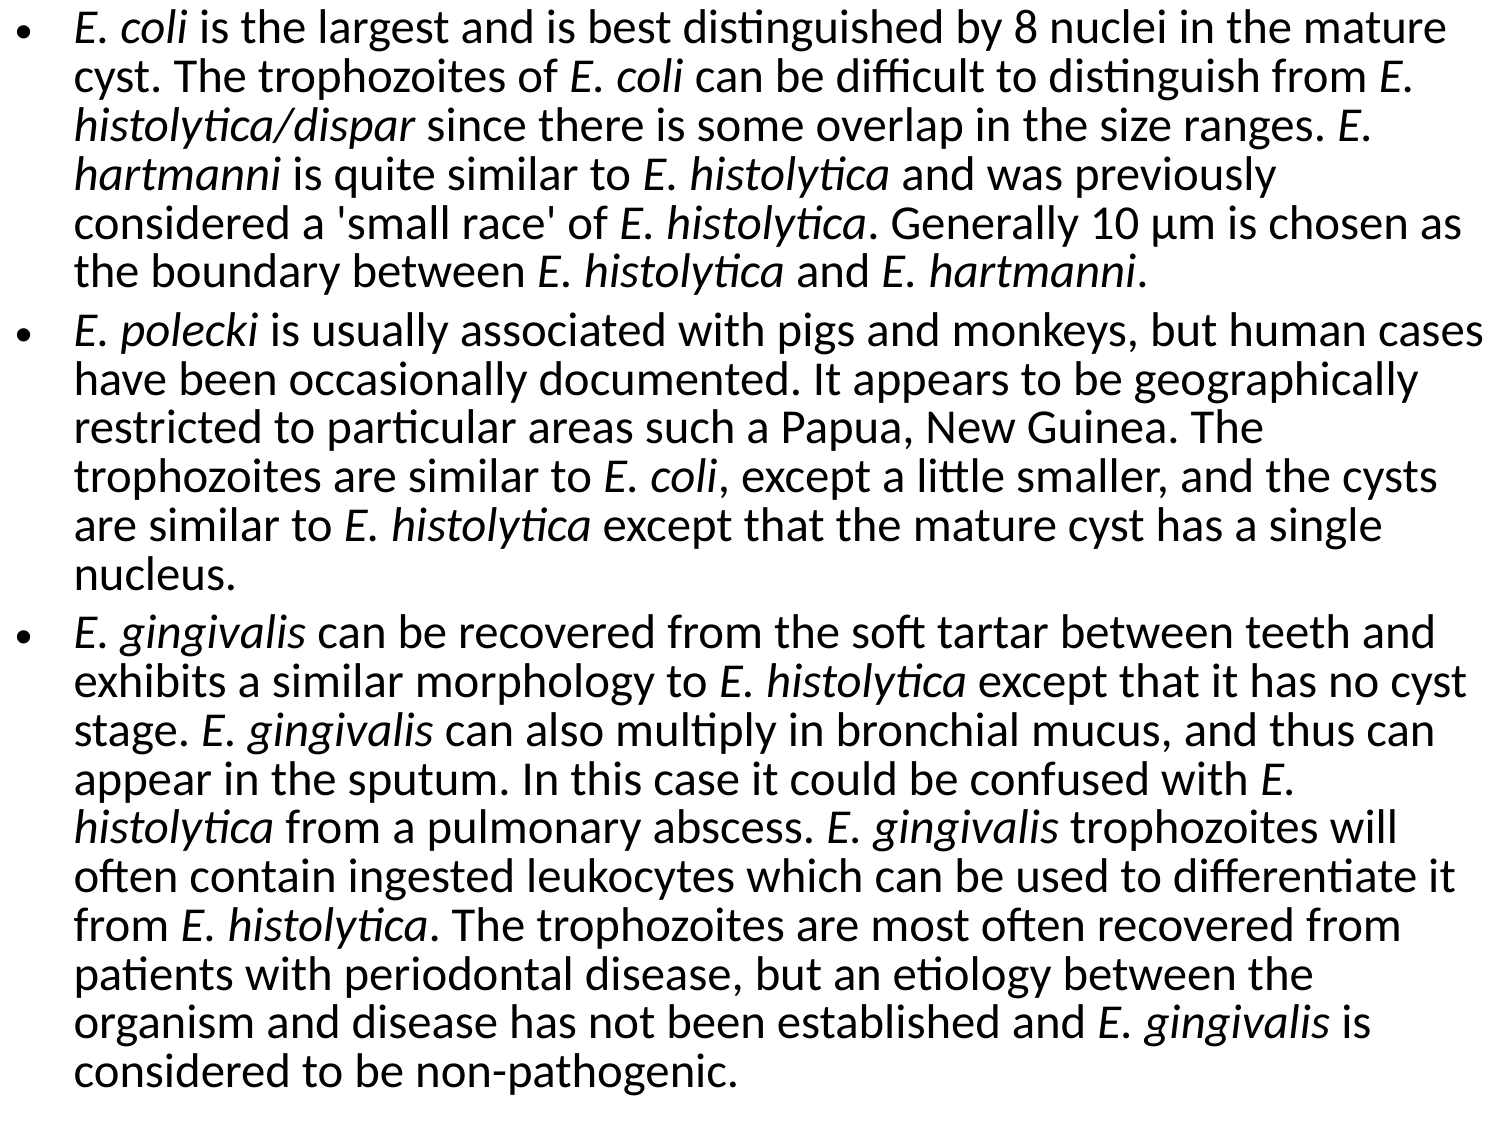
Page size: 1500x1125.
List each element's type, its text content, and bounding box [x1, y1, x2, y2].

list E. coli is the largest and is best distinguished by 8 nuclei in the mature cyst. The trophozoites of E. coli can be difficult to distinguish from E. histolytica/dispar since there is some overlap in the size ranges. E. hartmanni is quite similar to E. histolytica and was previously considered a 'small race' of E. histolytica. Generally 10 µm is chosen as the boundary between E. histolytica and E. hartmanni. E. polecki is usually associated with pigs and monkeys, but human cases have been occasionally documented. It appears to be geographically restricted to particular areas such a Papua, New Guinea. The trophozoites are similar to E. coli, except a little smaller, and the cysts are similar to E. histolytica except that the mature cyst has a single nucleus. E. gingivalis can be recovered from the soft tartar between teeth and exhibits a similar morphology to E. histolytica except that it has no cyst stage. E. gingivalis can also multiply in bronchial mucus, and thus can appear in the sputum. In this case it could be confused with E. histolytica from a pulmonary abscess. E. gingivalis trophozoites will often contain ingested leukocytes which can be used to differentiate it from E. histolytica. The trophozoites are most often recovered from patients with periodontal disease, but an etiology between the organism and disease has not been established and E. gingivalis is considered to be non-pathogenic. [0, 0, 1500, 1125]
